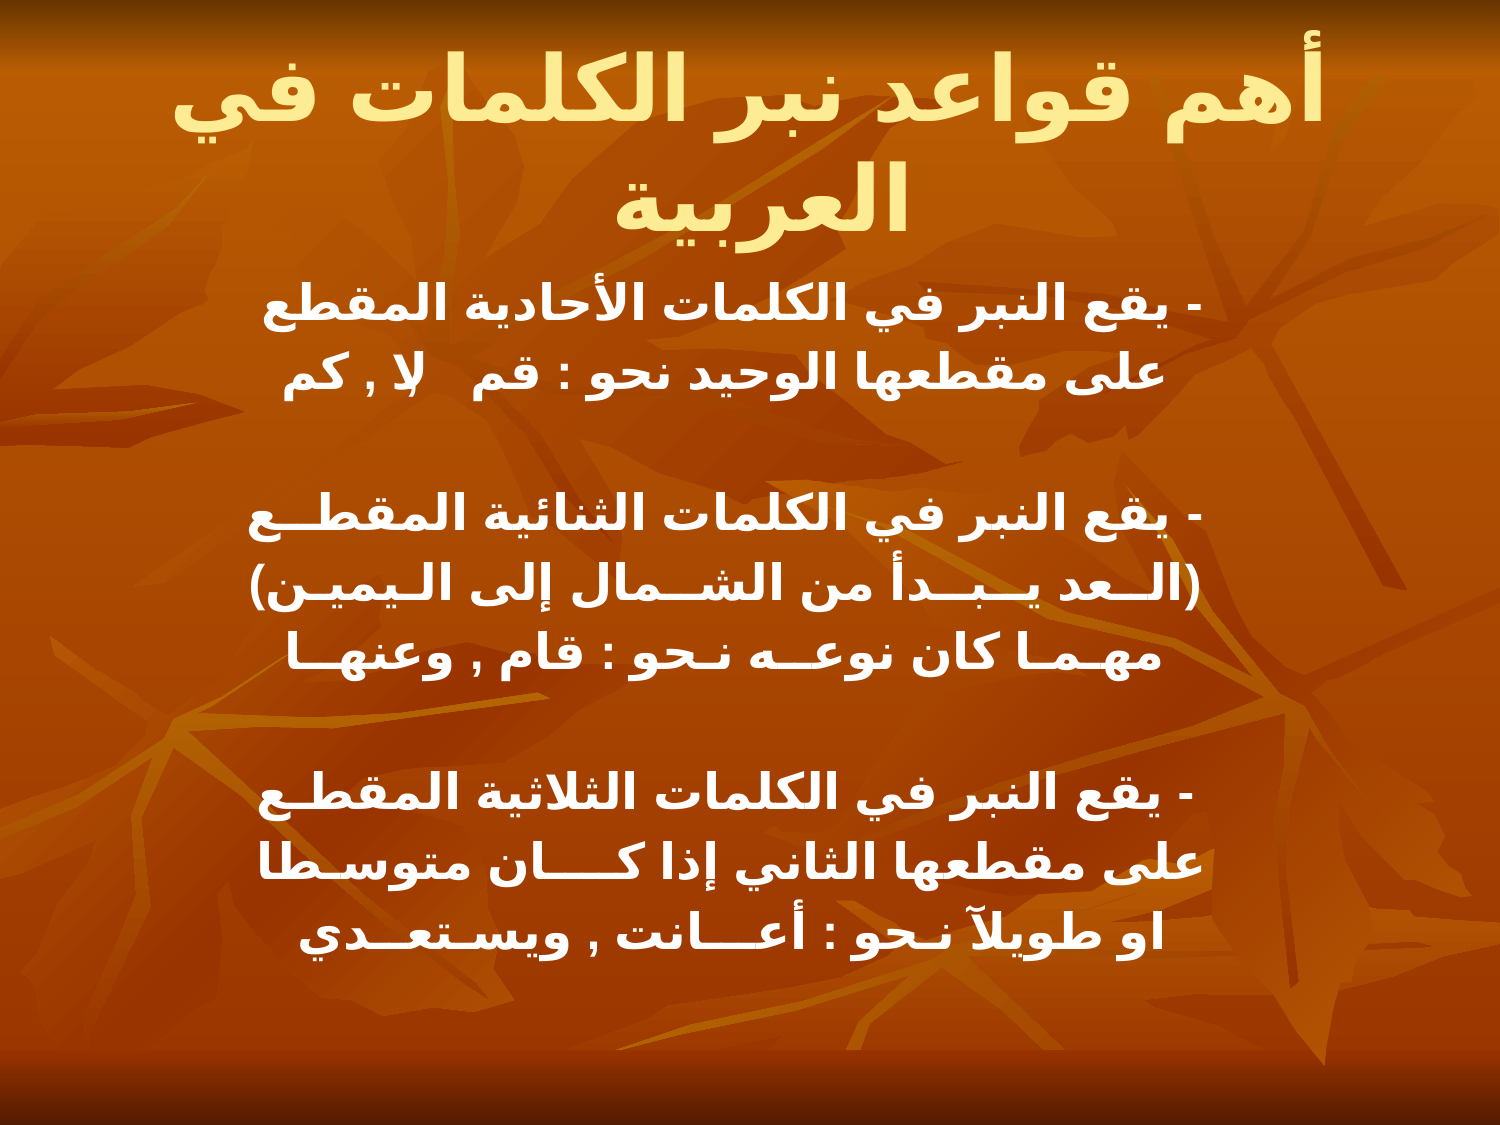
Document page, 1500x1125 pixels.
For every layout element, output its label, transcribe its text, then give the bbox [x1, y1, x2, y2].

list - يقع النبر في الكلمات الأحادية المقطع على مقطعها الوحيد نحو : قم , لا , كم - يقع النبر في الكلمات الثنائية المقطــع (الــعد يــبــدأ من الشــمال إلى الـيميـن) مهـمـا كان نوعــه نـحو : قام , وعنهــا - يقع النبر في الكلمات الثلاثية المقطـع على مقطعها الثاني إذا كــــان متوسـطا او طويلآ نـحو : أعـــانت , ويسـتعــدي [24, 262, 1425, 1006]
title أهم قواعد نبر الكلمات في العربية [75, 45, 1425, 234]
